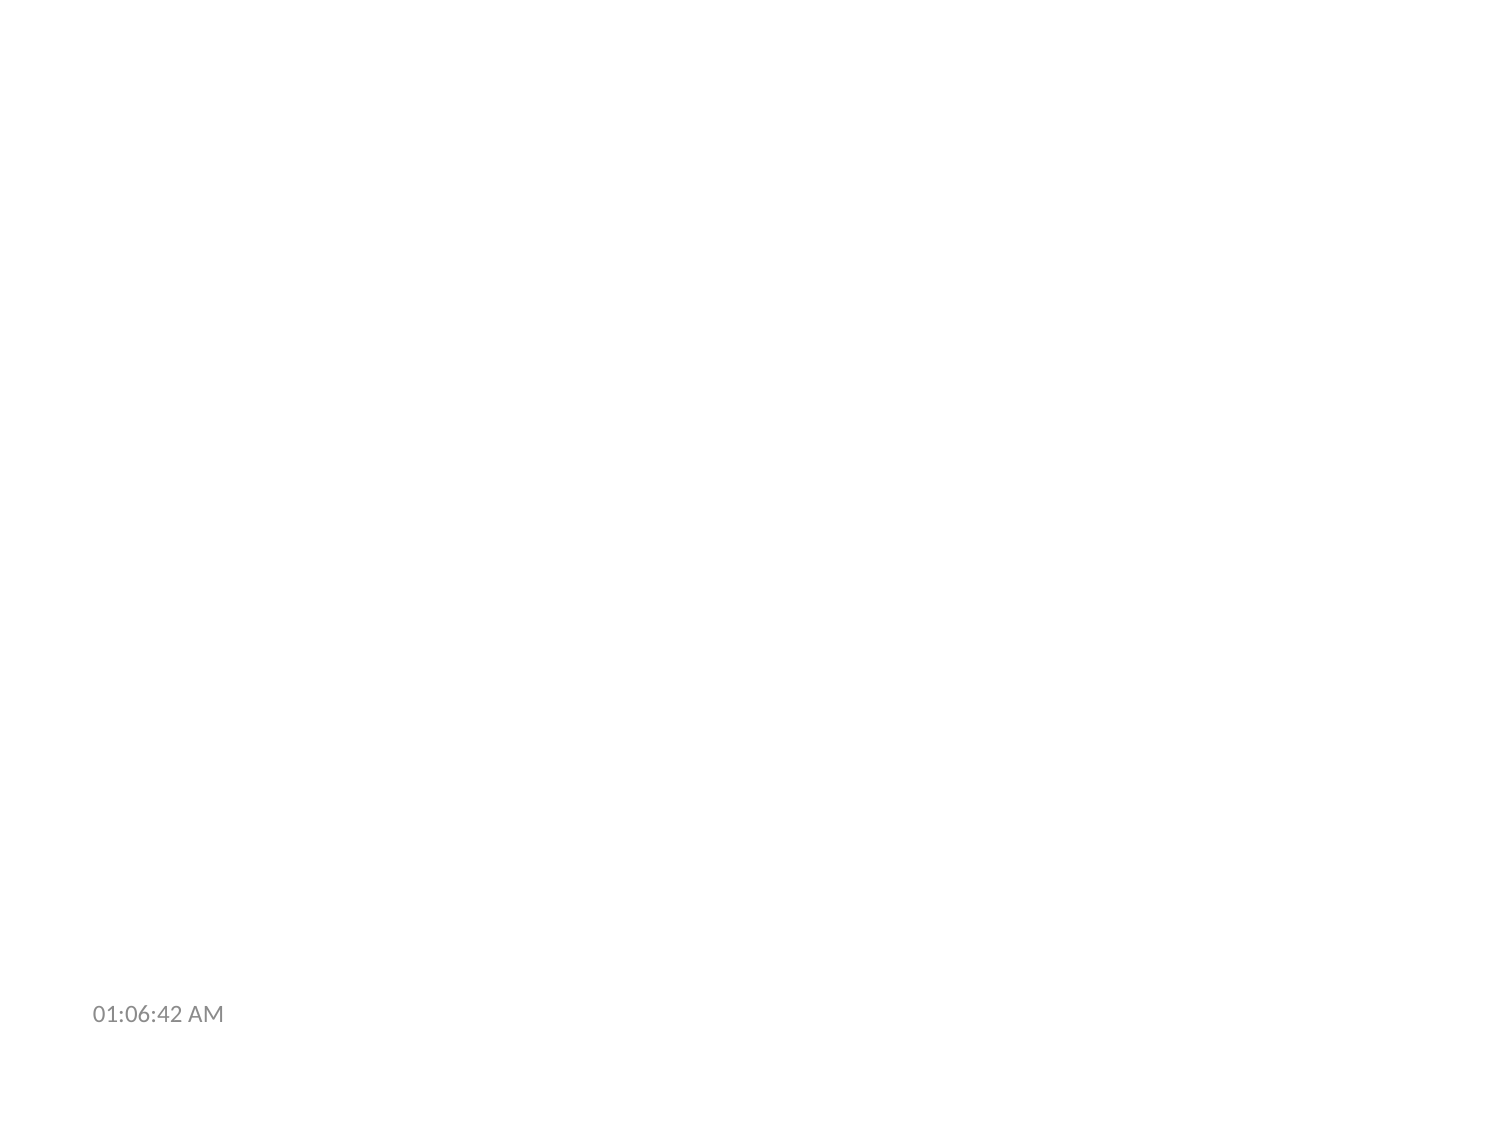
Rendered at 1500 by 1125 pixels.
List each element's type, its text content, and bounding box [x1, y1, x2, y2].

text_box 3:35:09 PM [77, 982, 428, 1043]
